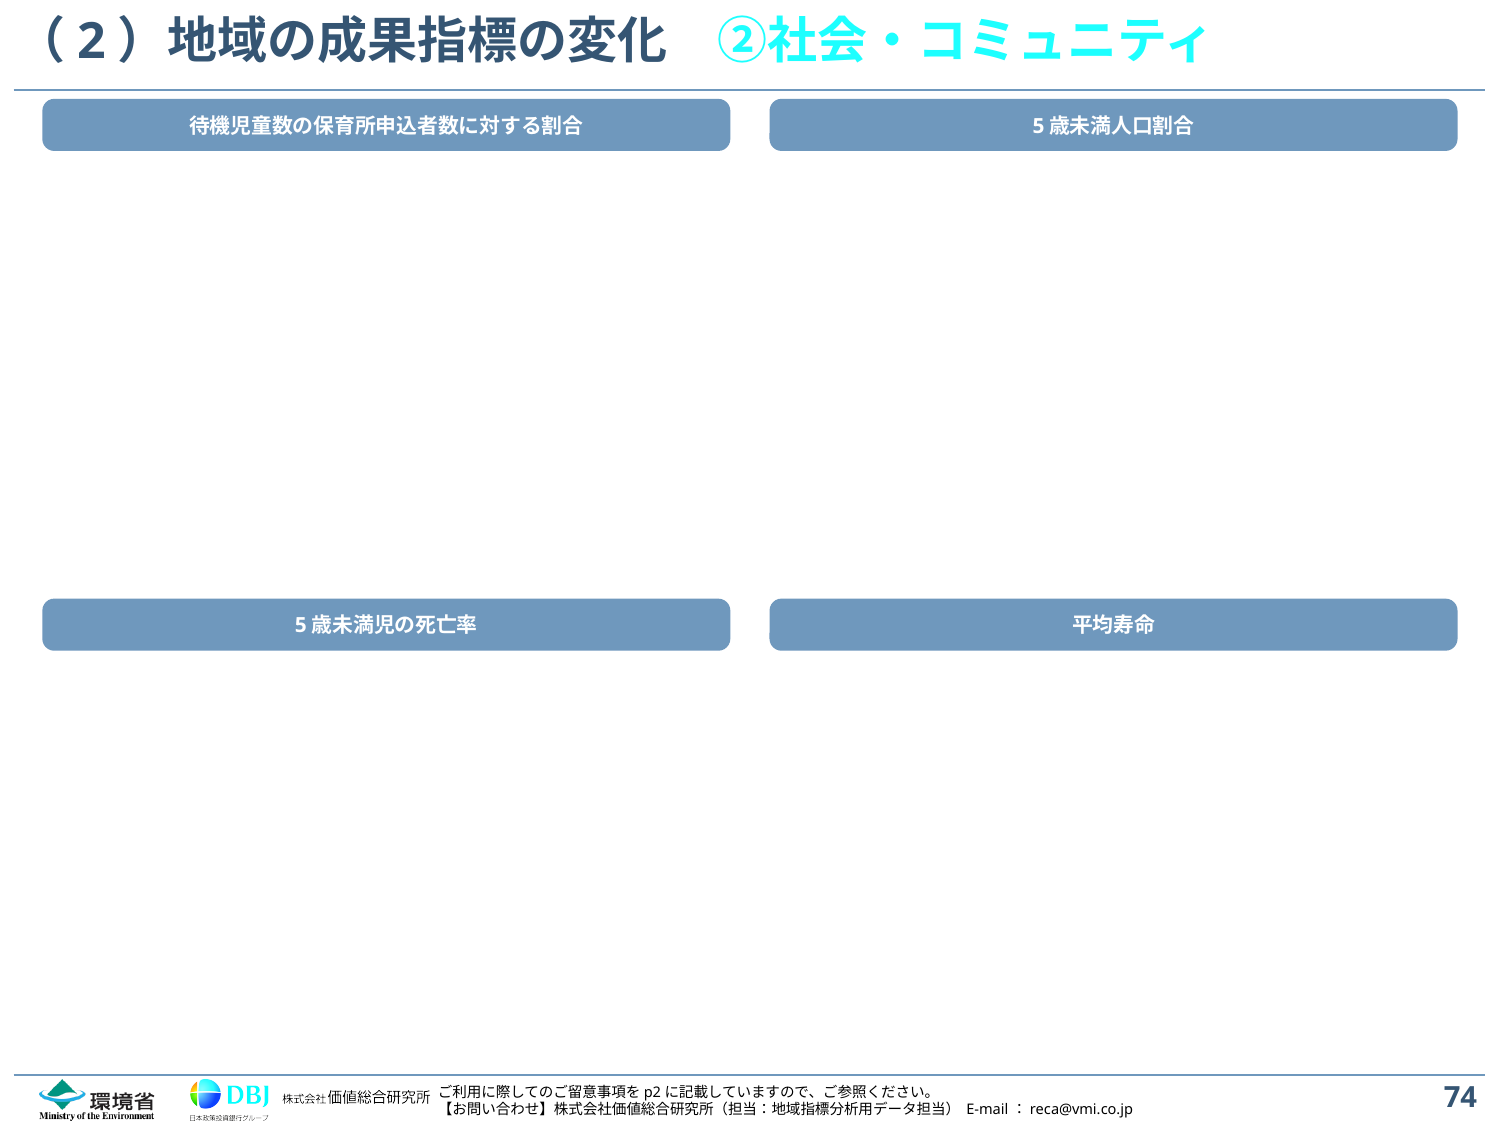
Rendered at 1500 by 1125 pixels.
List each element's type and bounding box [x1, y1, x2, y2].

slide_number [1427, 1070, 1493, 1112]
picture [36, 1079, 157, 1124]
picture [186, 1076, 434, 1125]
text_box [42, 98, 731, 151]
text_box [769, 98, 1458, 151]
text_box [769, 598, 1458, 651]
title [0, 0, 1500, 87]
text_box [42, 598, 731, 651]
